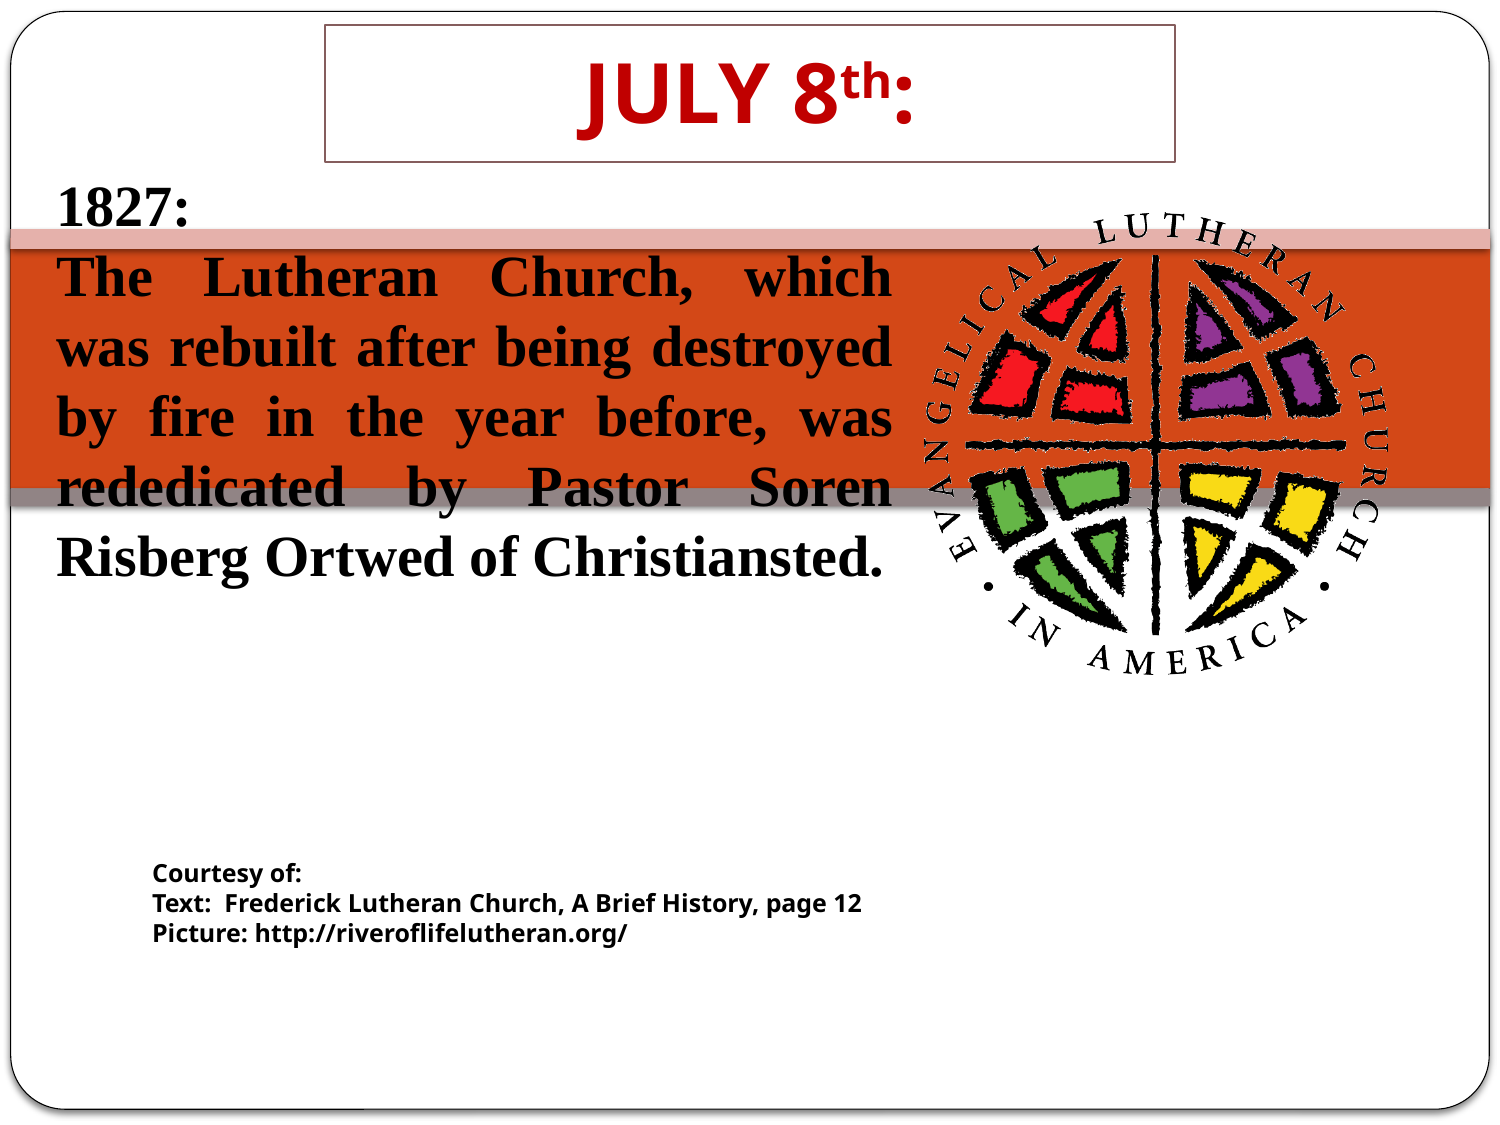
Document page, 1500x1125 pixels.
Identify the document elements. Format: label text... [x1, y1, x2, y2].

picture [924, 212, 1388, 676]
text_box [11, 0, 364, 178]
text_box Courtesy of: Text: Frederick Lutheran Church, A Brief History, page 12 Picture: http://riveroflifelutheran.org/ [137, 849, 1400, 955]
text_box 1827: The Lutheran Church, which was rebuilt after being destroyed by fire in the year before, was rededicated by Pastor Soren Risberg Ortwed of Christiansted. [50, 162, 900, 775]
title JULY 8th: [364, 24, 1176, 163]
text_box [364, 0, 417, 159]
